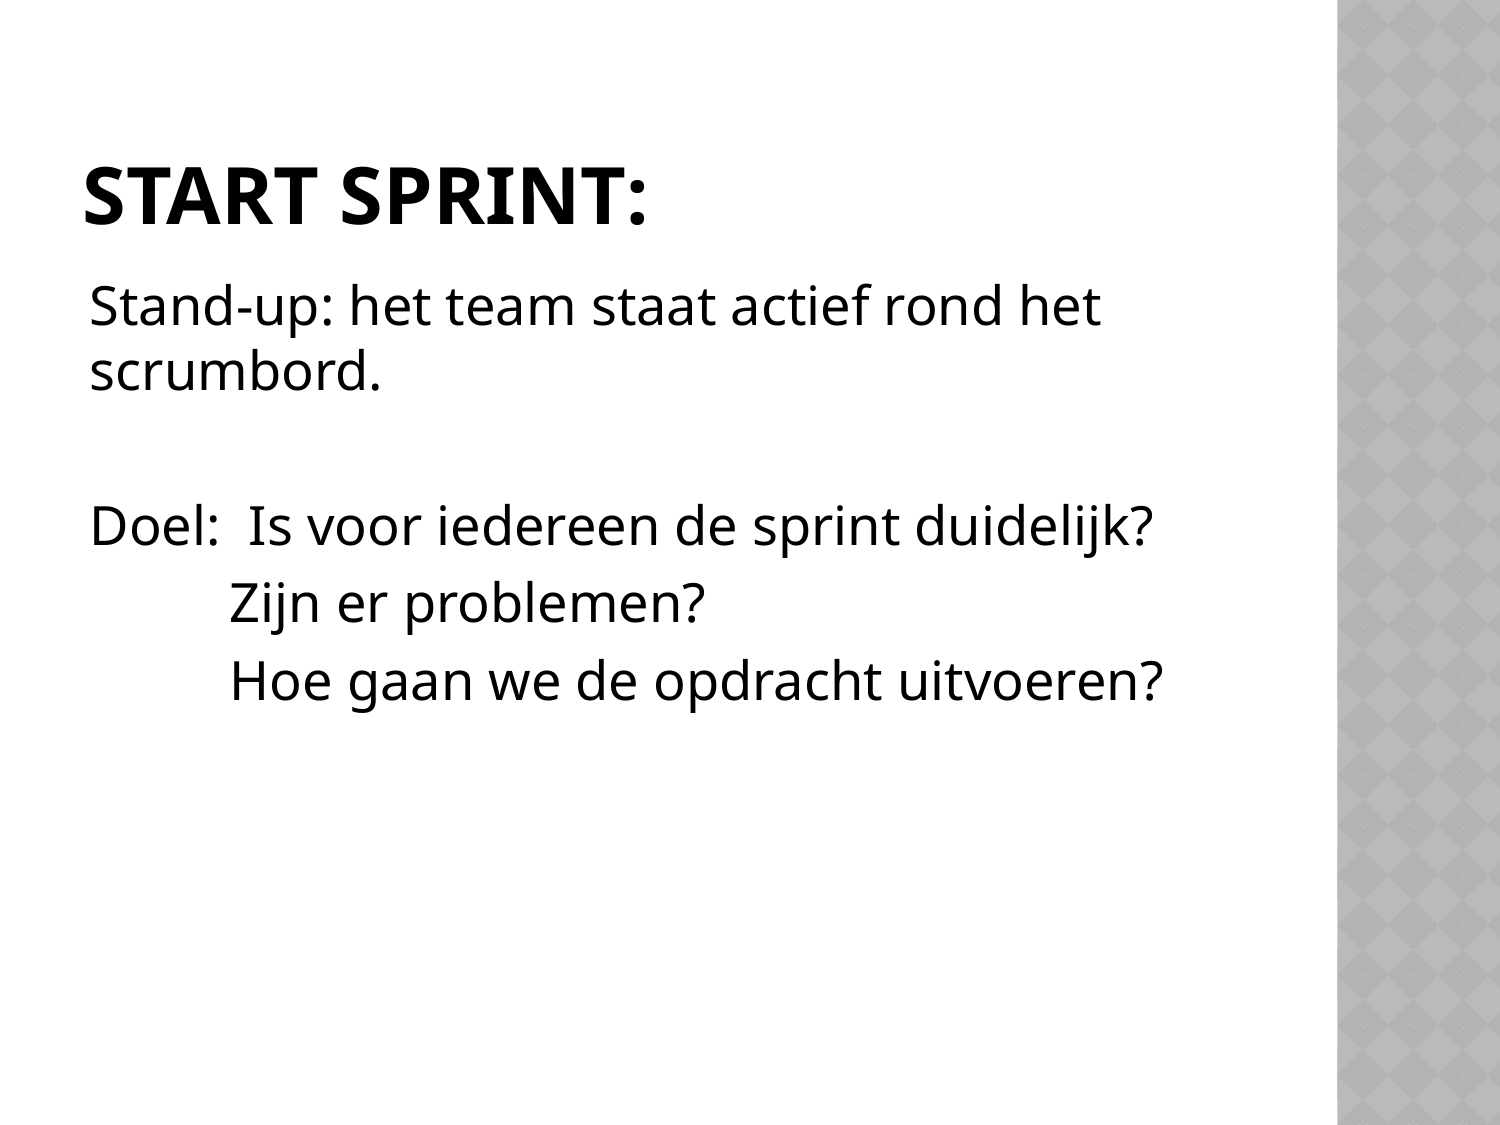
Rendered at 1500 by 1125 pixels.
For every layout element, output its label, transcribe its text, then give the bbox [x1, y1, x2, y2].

list Stand-up: het team staat actief rond het scrumbord. Doel: Is voor iedereen de sprint duidelijk? Zijn er problemen? Hoe gaan we de opdracht uitvoeren? [75, 264, 1263, 1059]
title Start sprint: [75, 52, 1263, 240]
